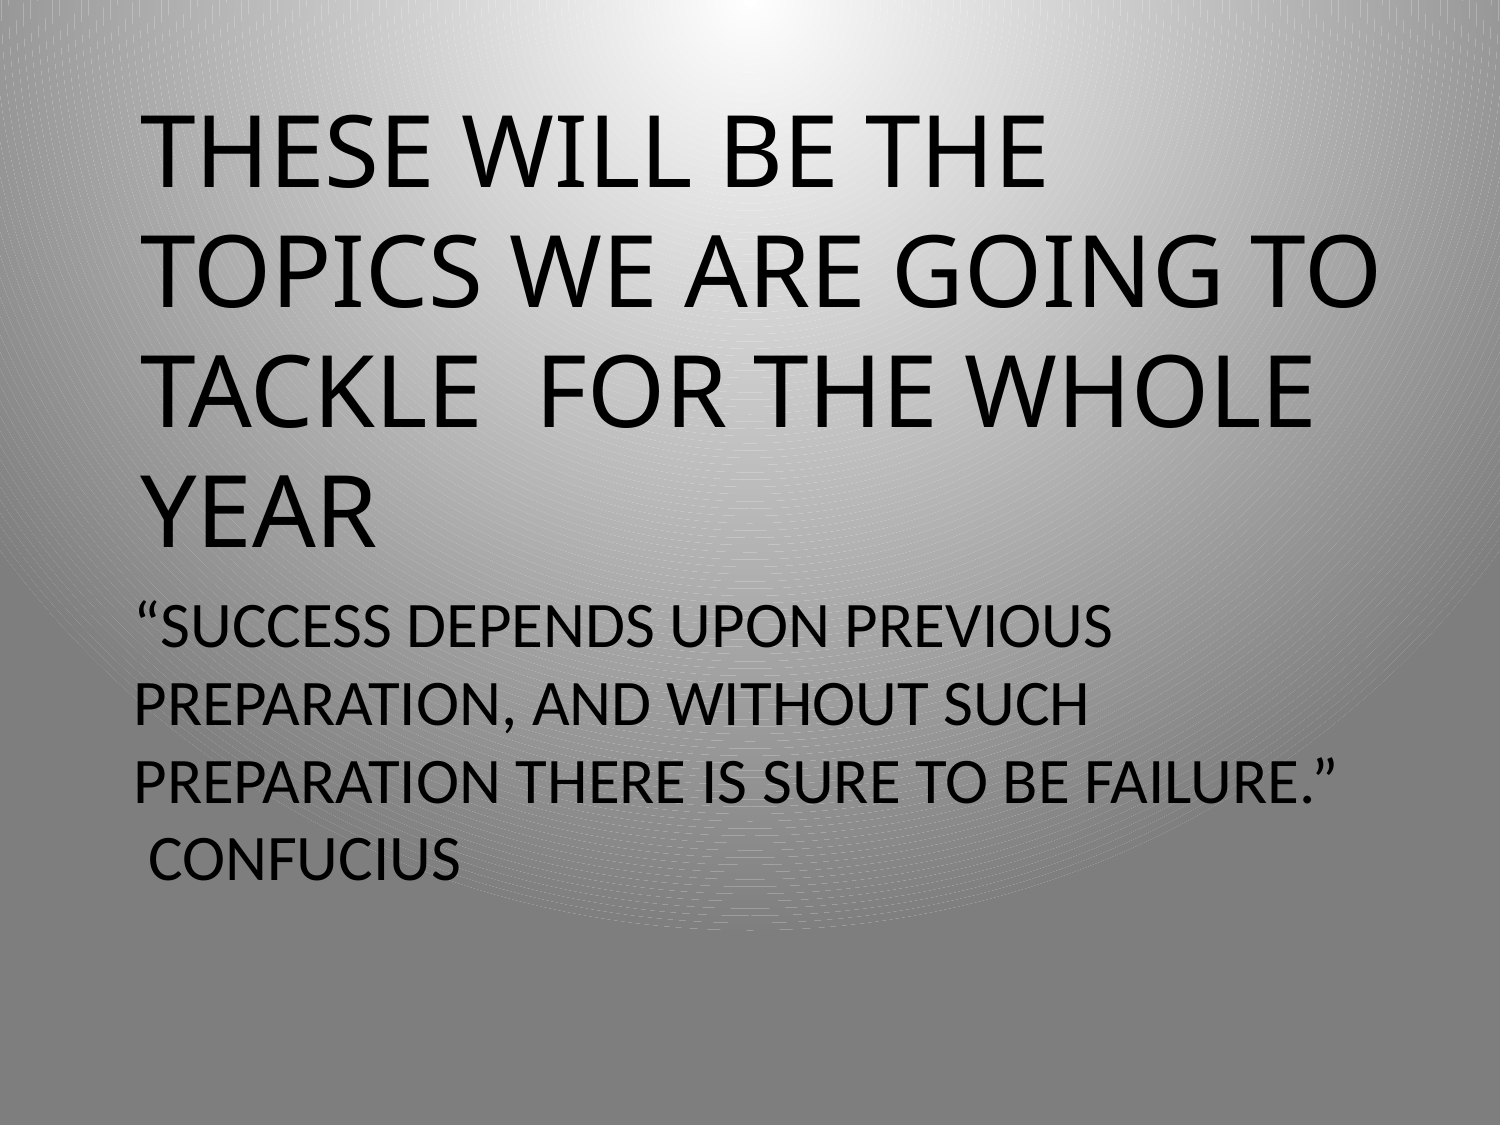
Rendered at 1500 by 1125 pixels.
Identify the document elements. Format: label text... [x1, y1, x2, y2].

title “Success depends upon previous preparation, and without such preparation there is sure to be failure.” Confucius [118, 575, 1394, 1025]
list THESE WILL BE THE TOPICS WE ARE GOING TO TACKLE FOR THE WHOLE YEAR [125, 62, 1400, 575]
